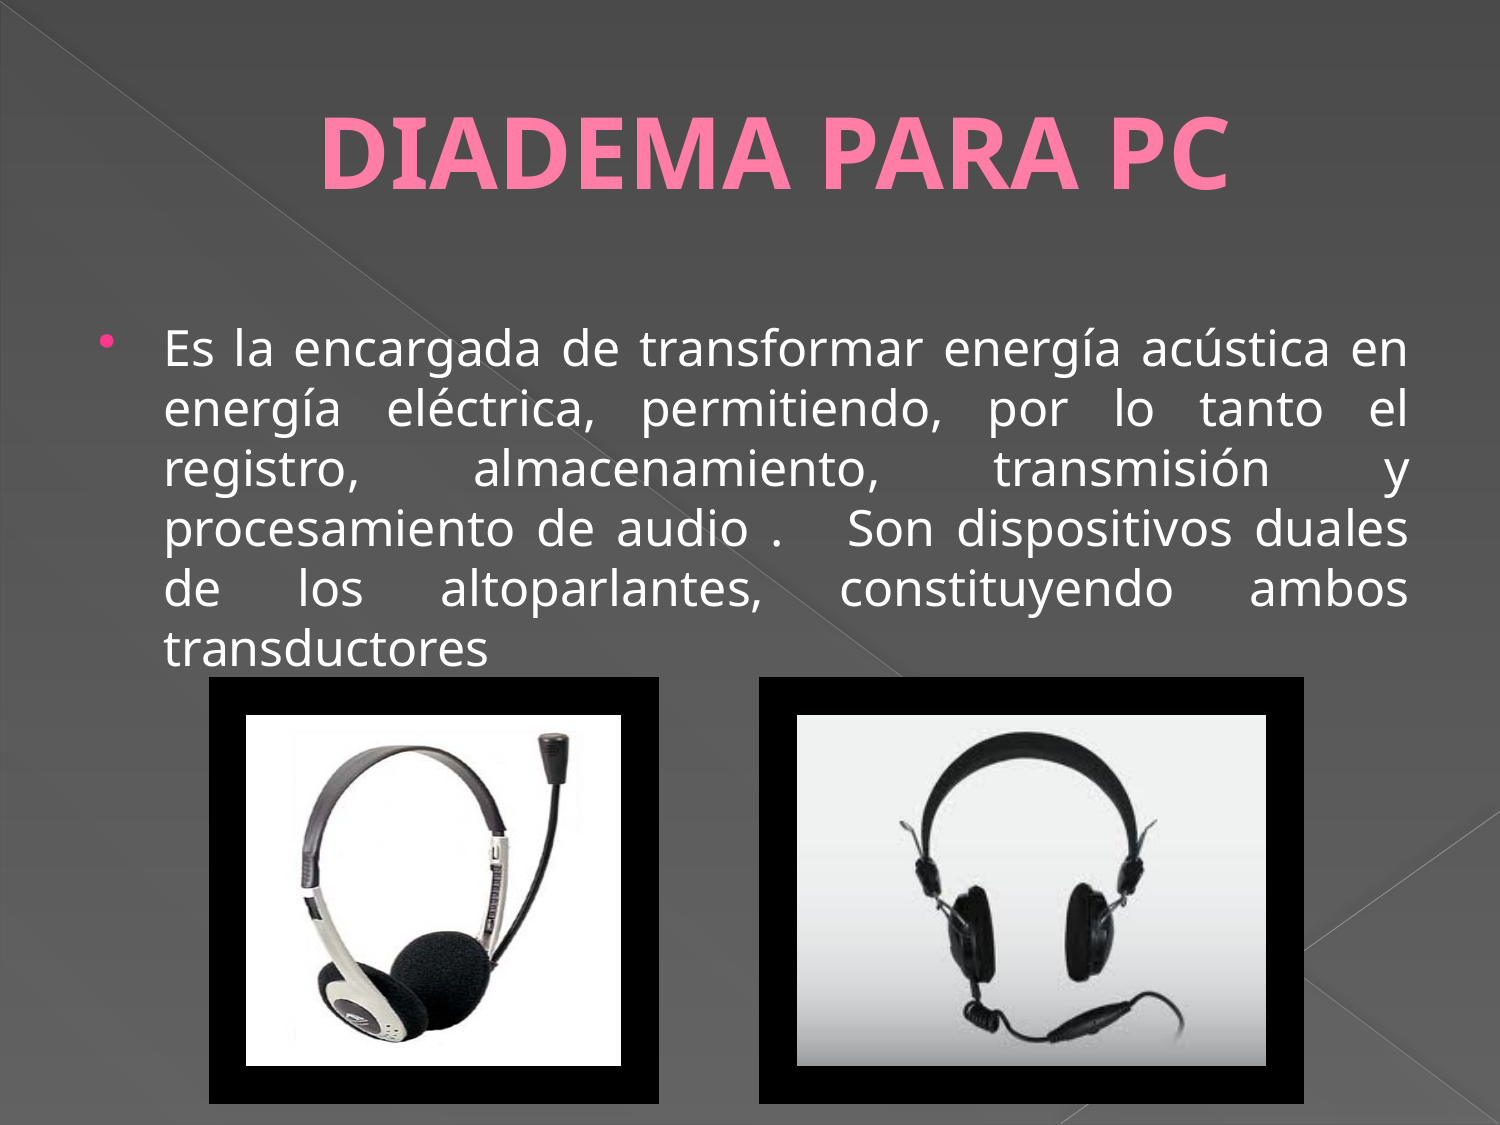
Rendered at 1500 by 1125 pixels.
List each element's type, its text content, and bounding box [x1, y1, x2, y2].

list Es la encargada de transformar energía acústica en energía eléctrica, permitiendo, por lo tanto el registro, almacenamiento, transmisión y procesamiento de audio . Son dispositivos duales de los altoparlantes, constituyendo ambos transductores [75, 308, 1425, 1059]
picture [796, 714, 1267, 1067]
title DIADEMA PARA PC [222, 35, 1500, 265]
picture [245, 714, 622, 1067]
